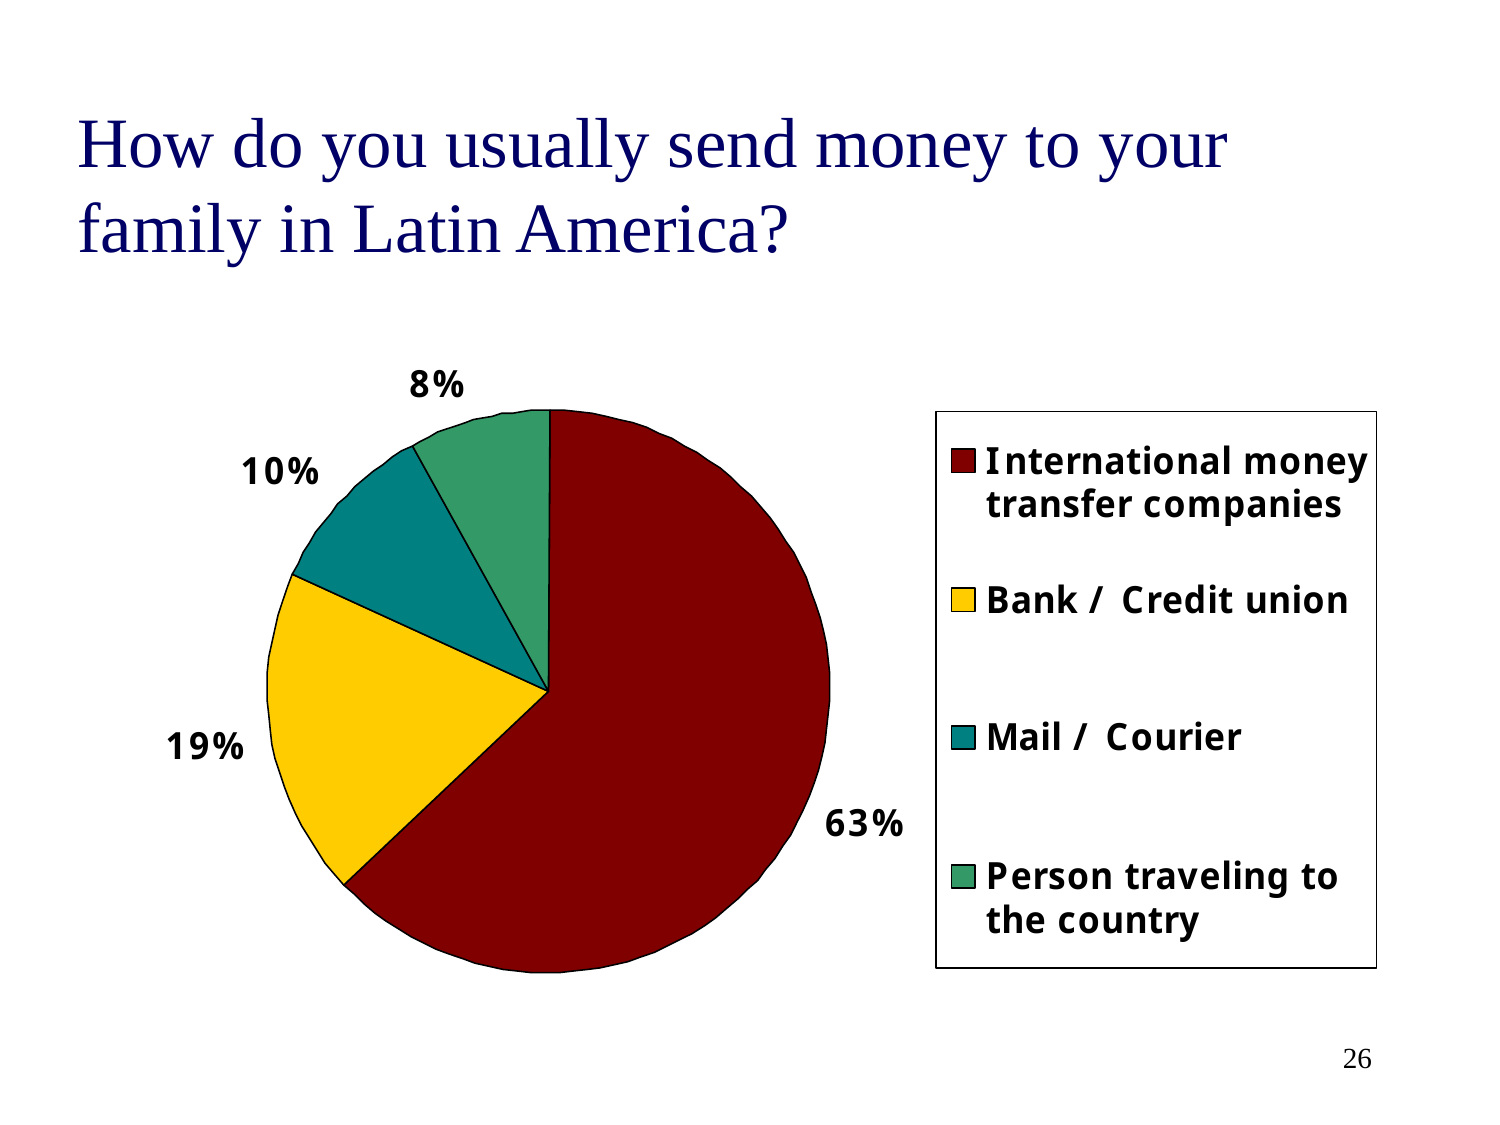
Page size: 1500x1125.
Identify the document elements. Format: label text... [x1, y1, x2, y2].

slide_number 26 [1074, 1033, 1388, 1108]
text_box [112, 351, 1388, 1028]
title How do you usually send money to your family in Latin America? [62, 74, 1438, 288]
